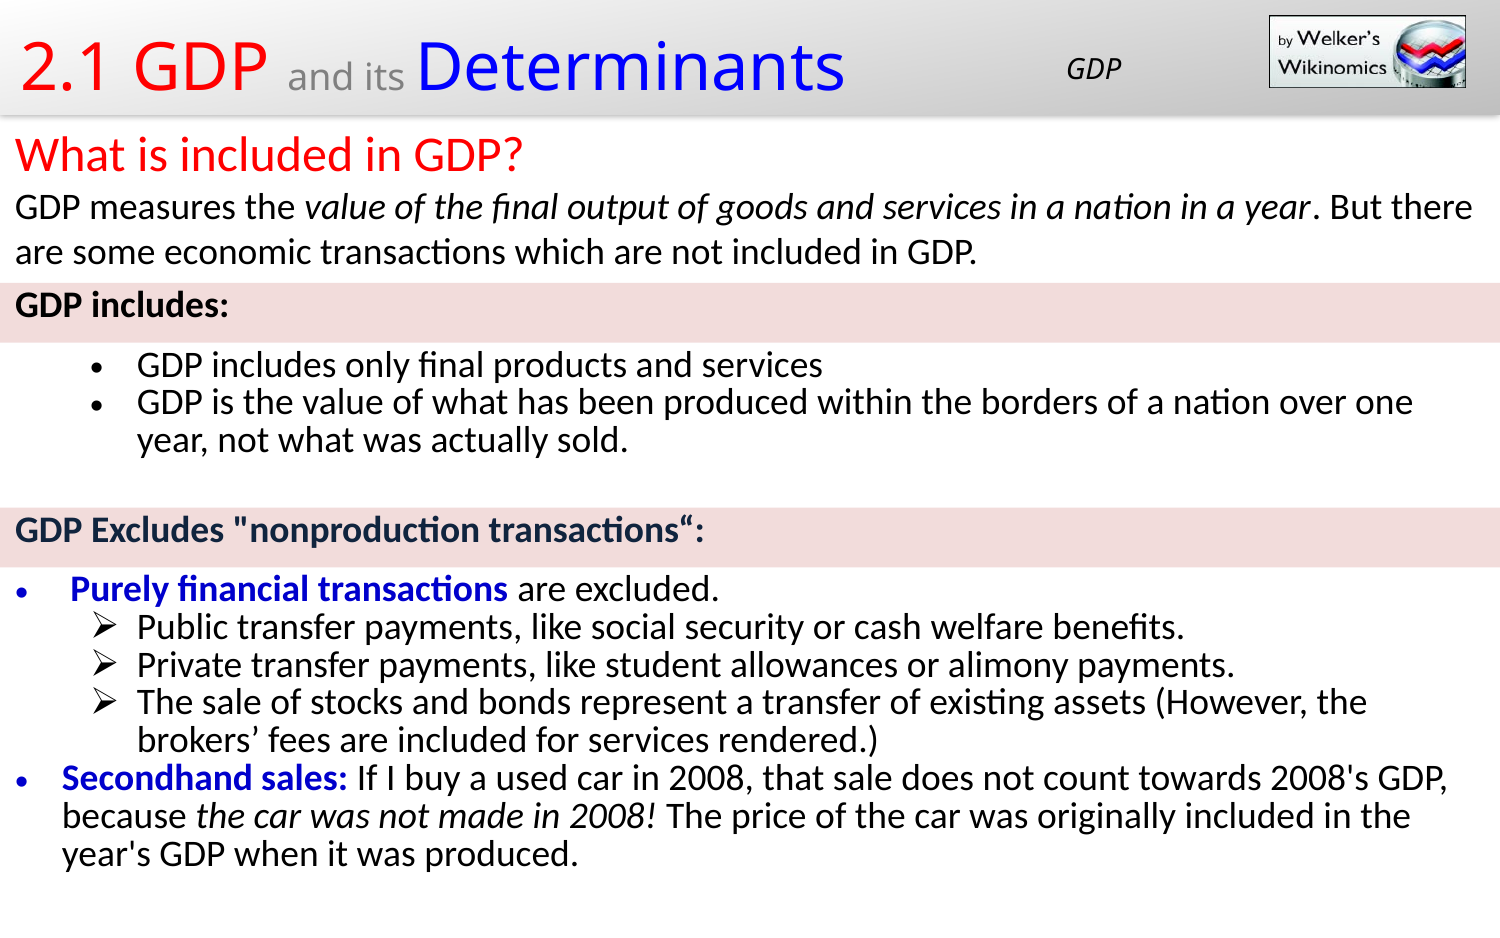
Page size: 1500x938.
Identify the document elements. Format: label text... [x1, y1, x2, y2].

table_cell Purely financial transactions are excluded. Public transfer payments, like social security or cash welfare benefits. Private transfer payments, like student allowances or alimony payments. The sale of stocks and bonds represent a transfer of existing assets (However, the brokers’ fees are included for services rendered.) Secondhand sales: If I buy a used car in 2008, that sale does not count towards 2008's GDP, because the car was not made in 2008! The price of the car was originally included in the year's GDP when it was produced. [0, 567, 1500, 938]
text_box What is included in GDP? GDP measures the value of the final output of goods and services in a nation in a year. But there are some economic transactions which are not included in GDP. [0, 123, 1500, 280]
table_cell GDP includes only final products and services GDP is the value of what has been produced within the borders of a nation over one year, not what was actually sold. [0, 343, 1500, 508]
table_header GDP includes: [0, 283, 1500, 343]
table_cell GDP Excludes "nonproduction transactions“: [0, 508, 1500, 567]
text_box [0, 0, 1500, 115]
